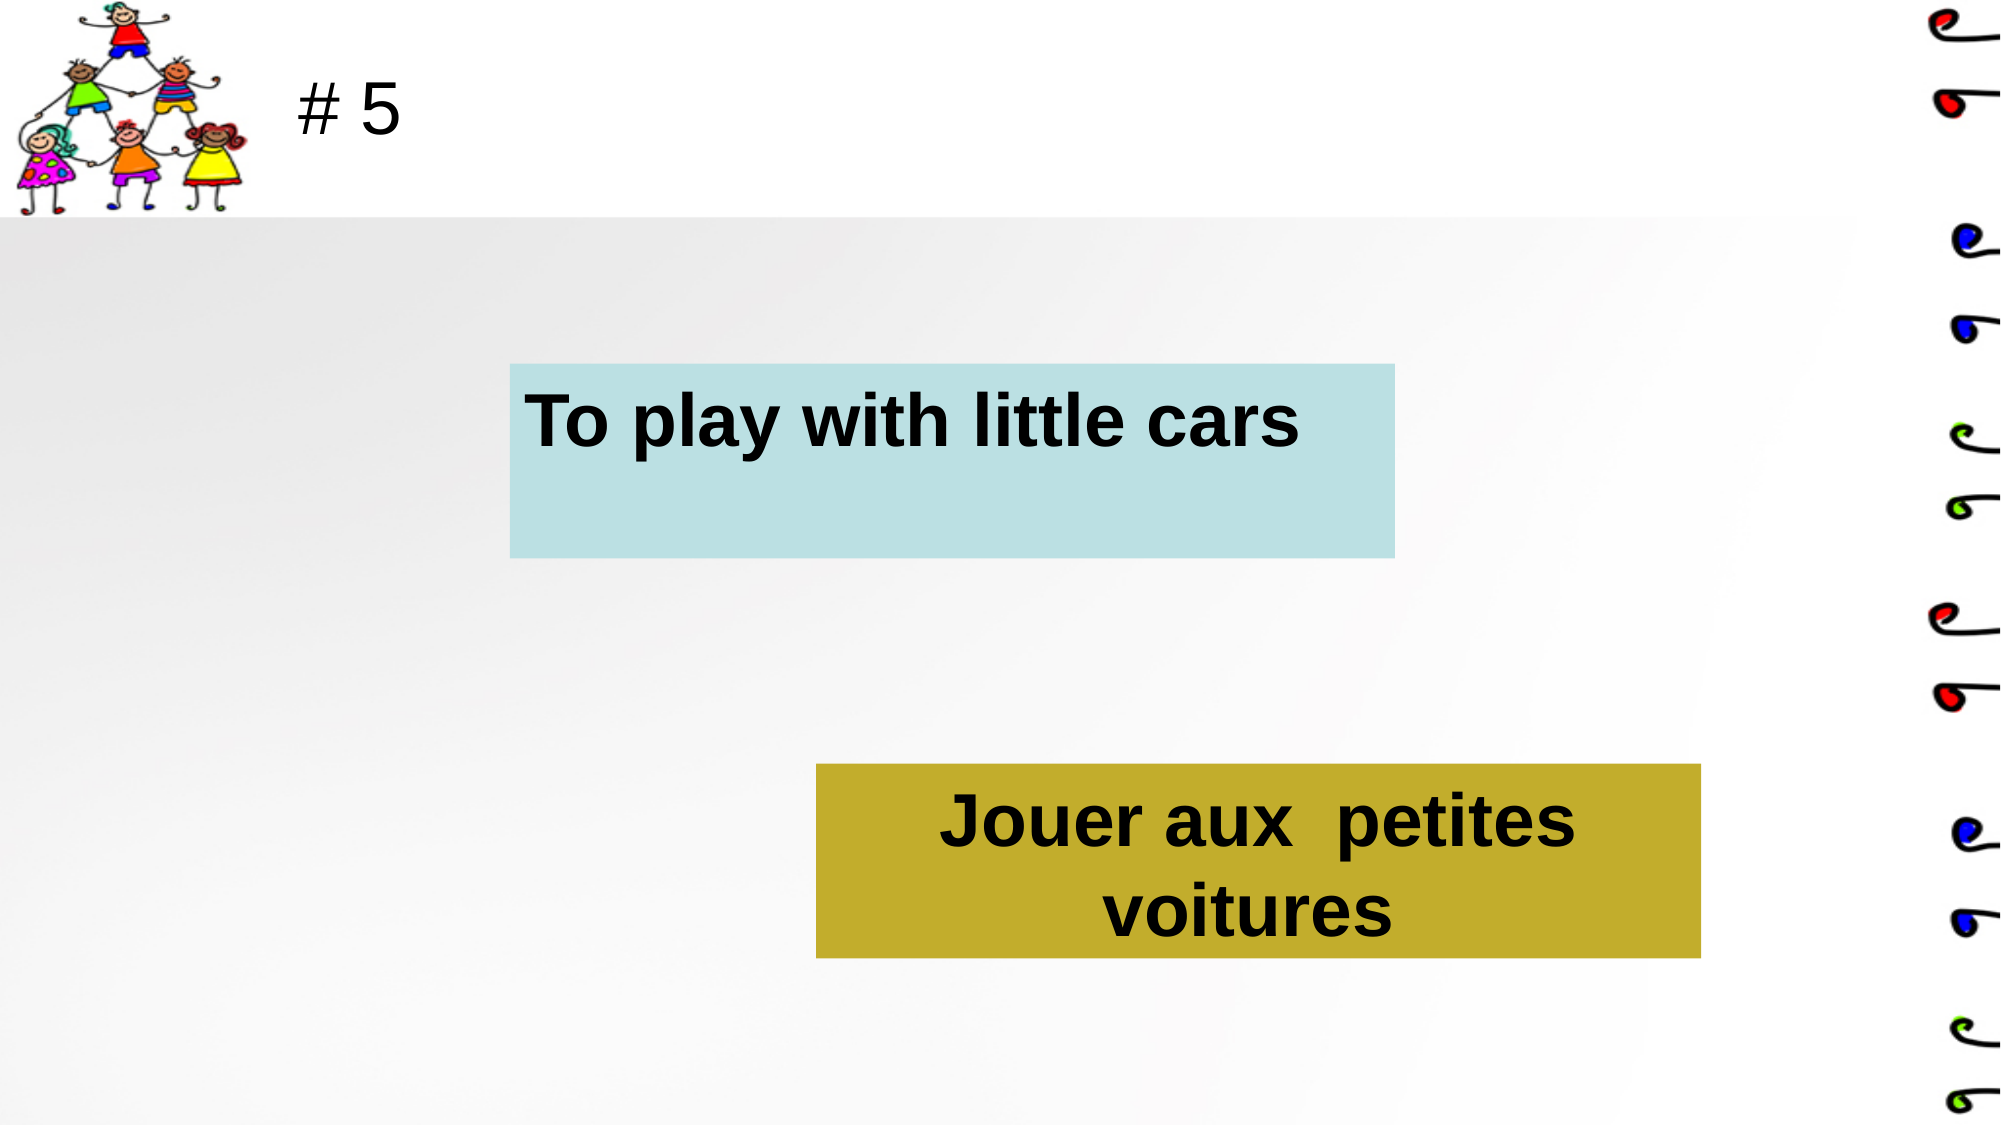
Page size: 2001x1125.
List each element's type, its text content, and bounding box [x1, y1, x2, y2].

picture [0, 0, 2001, 1125]
title # 5 [283, 16, 1951, 192]
text_box Jouer aux petites voitures [816, 763, 1702, 959]
text_box To play with little cars [509, 363, 1395, 559]
